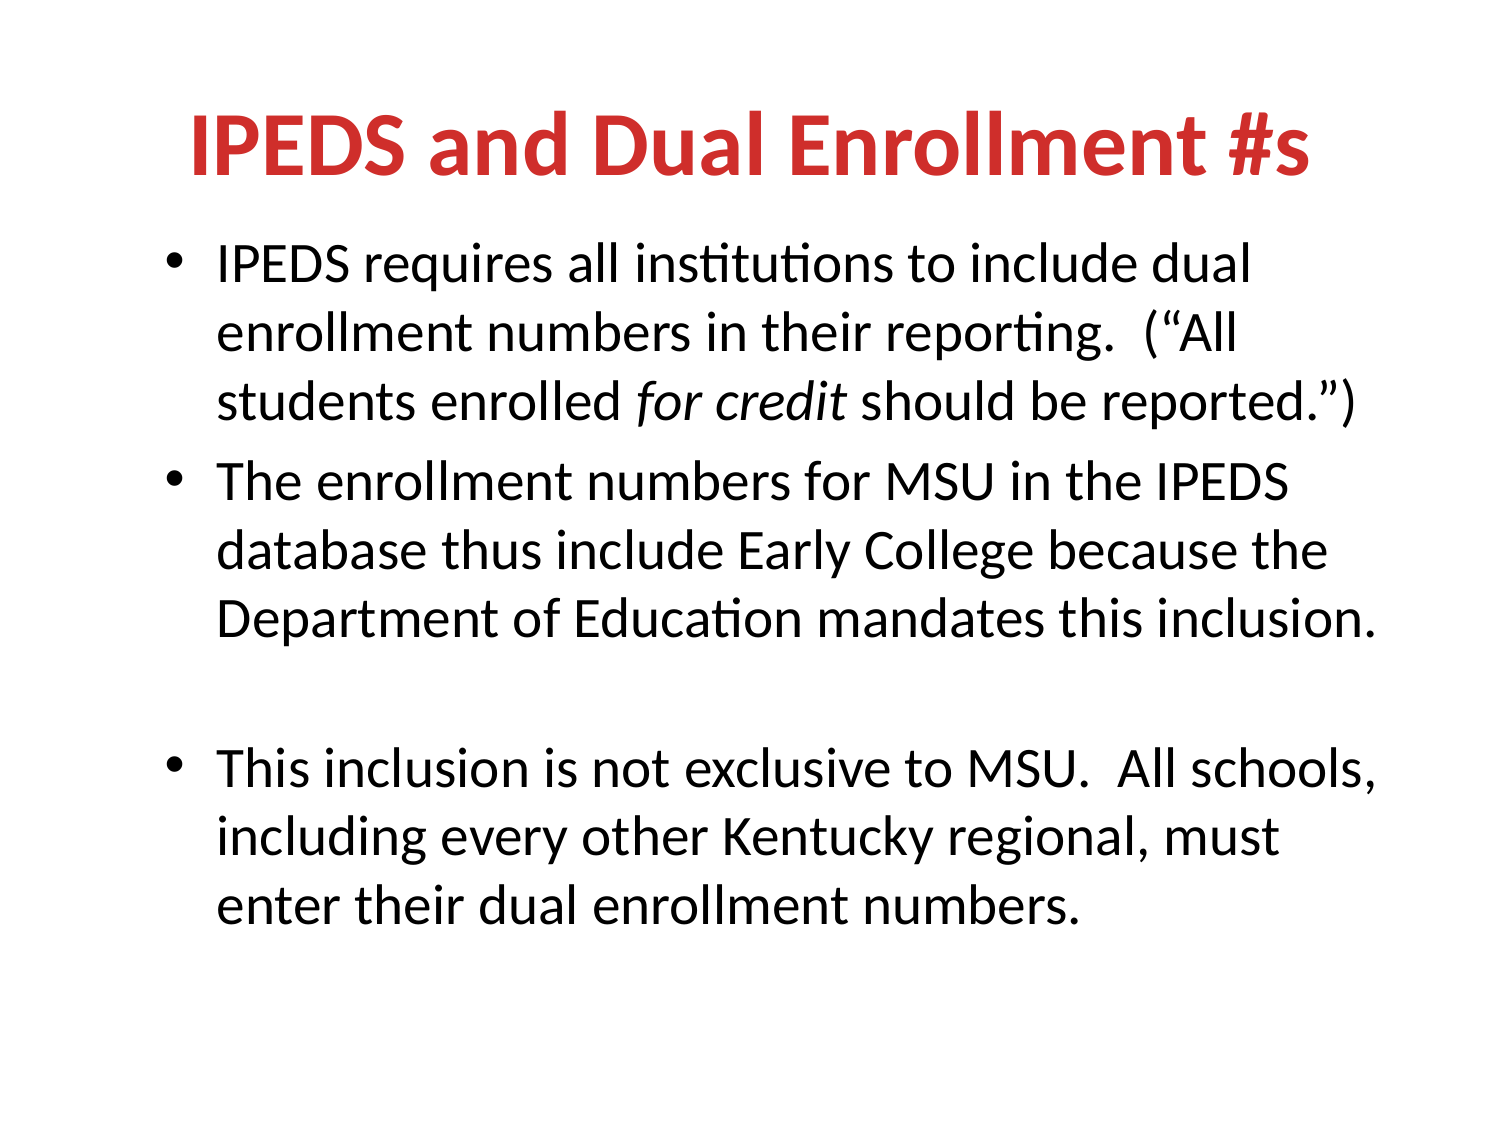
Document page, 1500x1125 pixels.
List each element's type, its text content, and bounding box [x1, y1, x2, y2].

list IPEDS requires all institutions to include dual enrollment numbers in their reporting. (“All students enrolled for credit should be reported.”) The enrollment numbers for MSU in the IPEDS database thus include Early College because the Department of Education mandates this inclusion. This inclusion is not exclusive to MSU. All schools, including every other Kentucky regional, must enter their dual enrollment numbers. [149, 217, 1400, 1005]
title IPEDS and Dual Enrollment #s [75, 45, 1425, 233]
